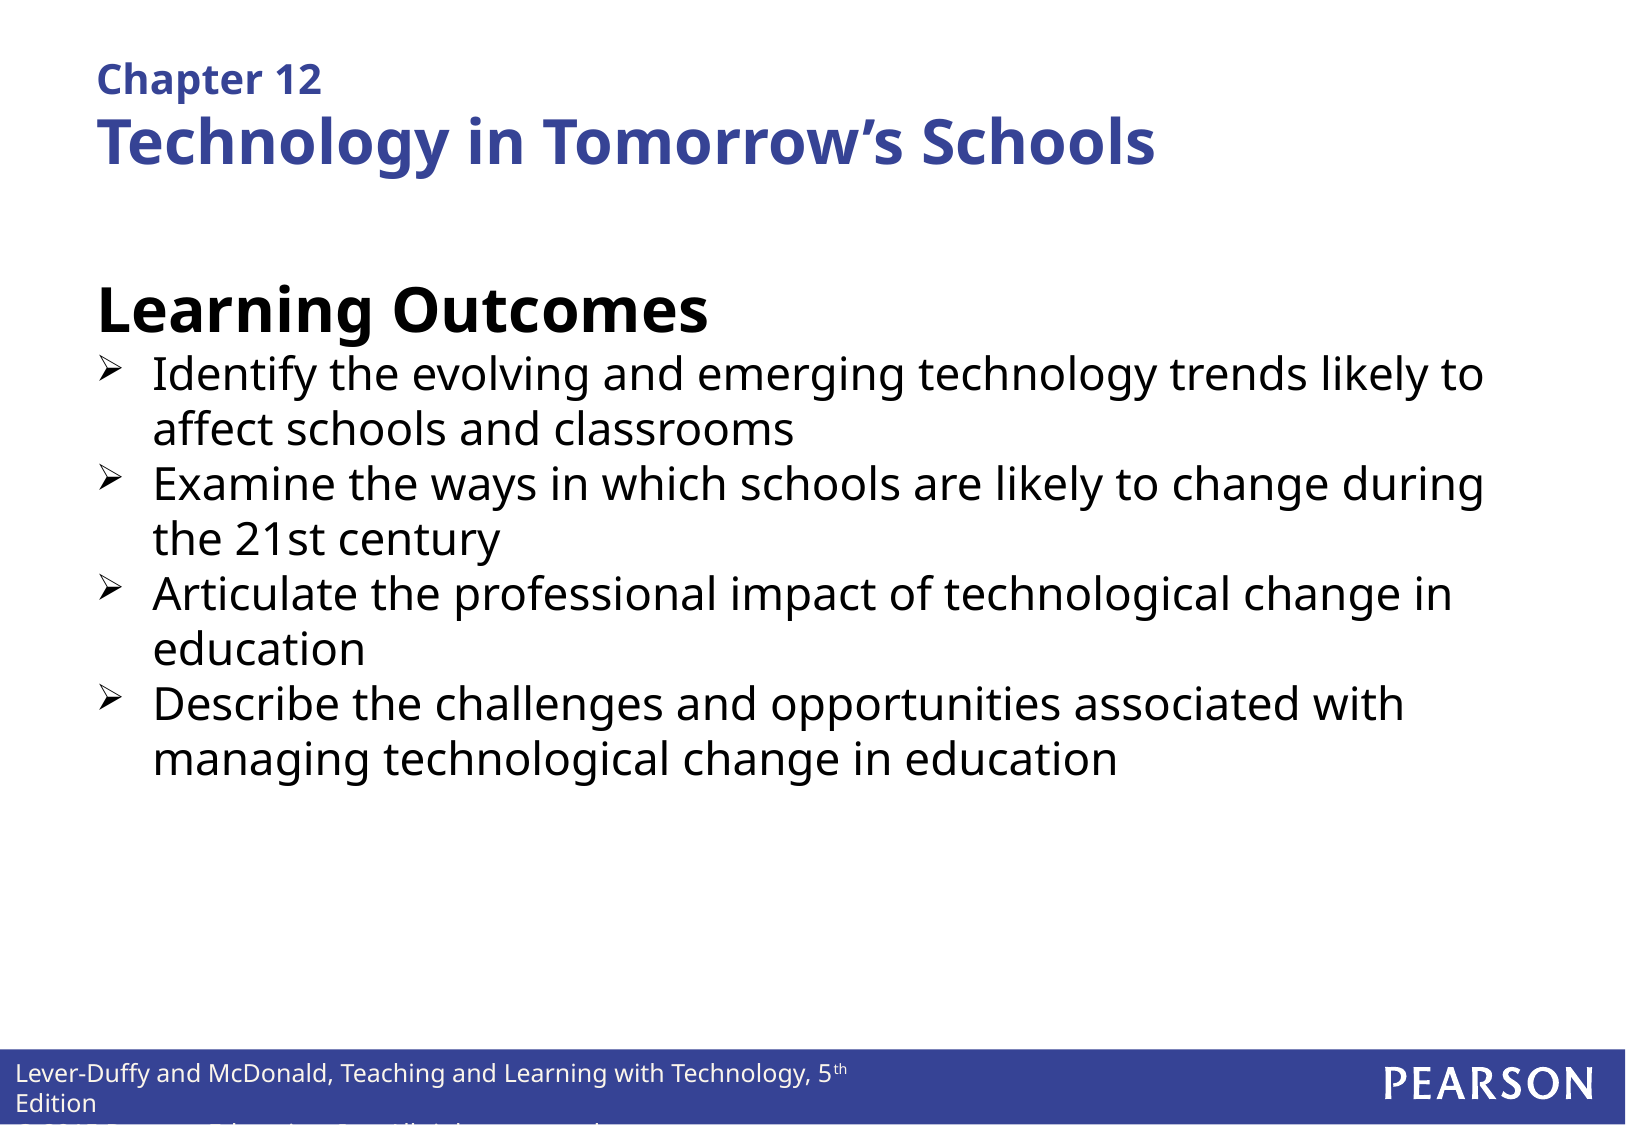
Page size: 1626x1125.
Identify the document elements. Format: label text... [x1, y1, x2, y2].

list Learning Outcomes Identify the evolving and emerging technology trends likely to affect schools and classrooms Examine the ways in which schools are likely to change during the 21st century Articulate the professional impact of technological change in education Describe the challenges and opportunities associated with managing technological change in education [81, 262, 1544, 1005]
title Chapter 12 Technology in Tomorrow’s Schools [81, 45, 1544, 233]
